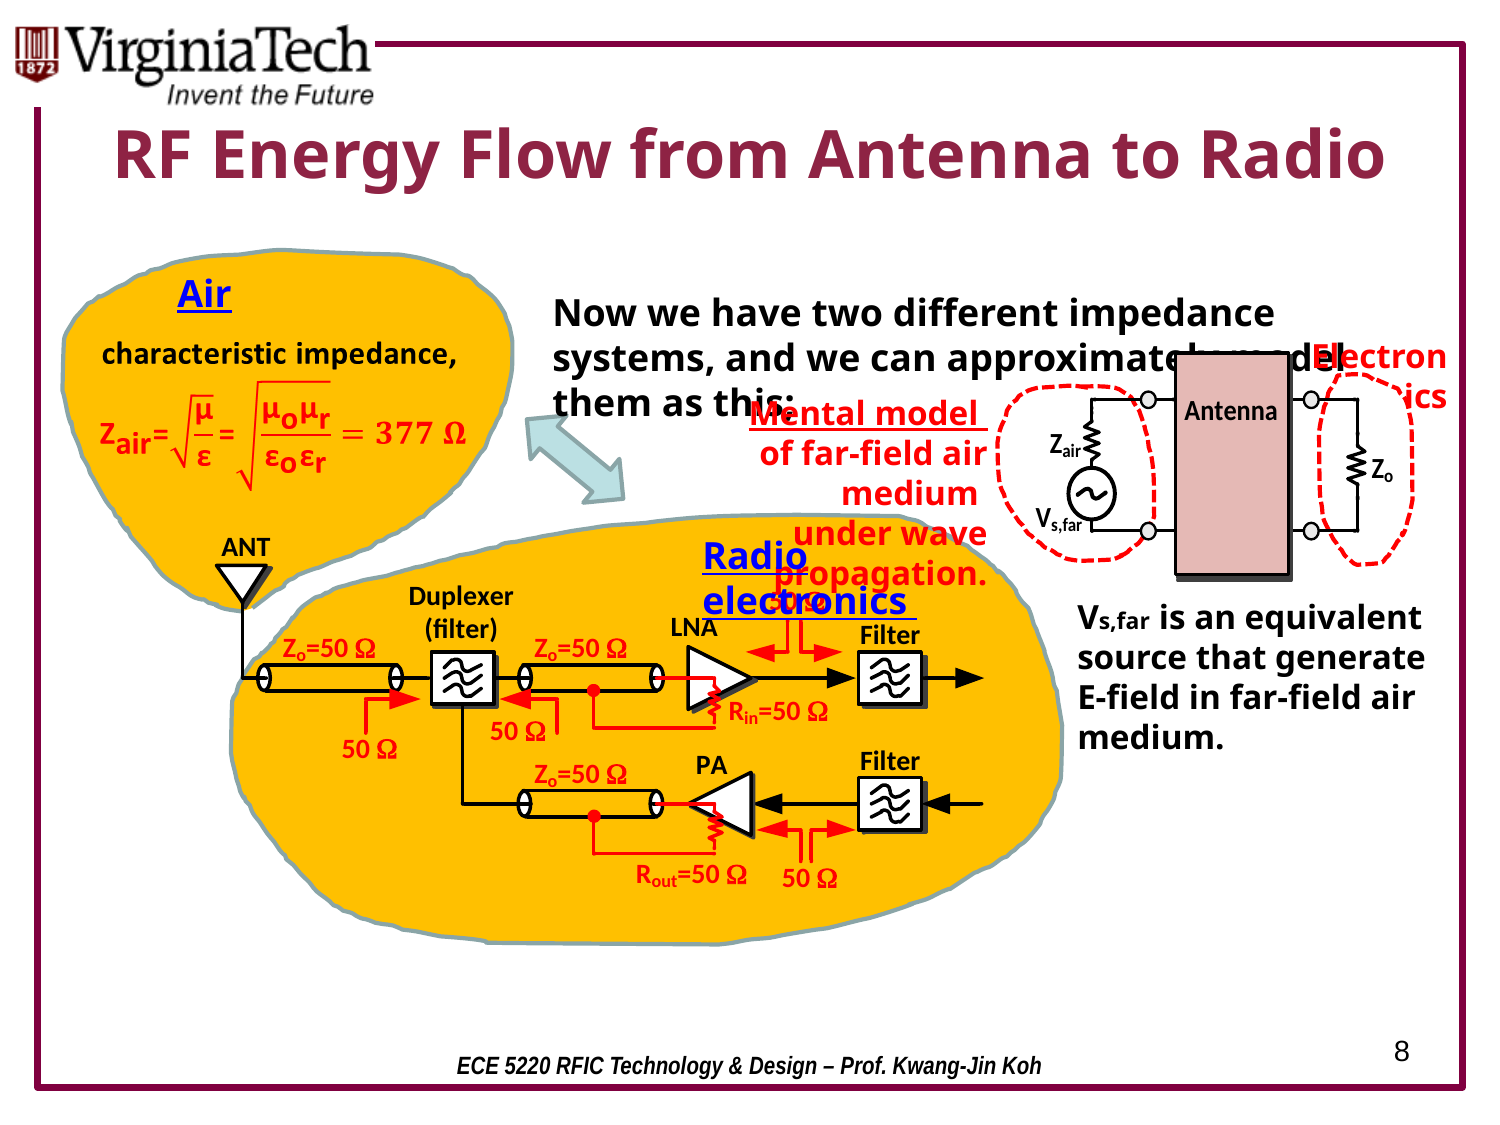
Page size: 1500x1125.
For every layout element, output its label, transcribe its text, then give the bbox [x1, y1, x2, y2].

text_box [78, 325, 488, 500]
text_box Vs,far is an equivalent source that generate E-field in far-field air medium. [1062, 588, 1463, 764]
text_box Now we have two different impedance systems, and we can approximately model them as this; [537, 281, 1388, 432]
text_box [60, 247, 515, 450]
title RF Energy Flow from Antenna to Radio [75, 104, 1425, 213]
slide_number 8 [1074, 1024, 1425, 1103]
text_box [102, 500, 446, 603]
text_box Mental model of far-field air medium under wave propagation. [615, 384, 1003, 600]
text_box Air [162, 262, 263, 323]
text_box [210, 523, 988, 901]
text_box [1003, 395, 1017, 523]
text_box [1022, 344, 1426, 588]
text_box [991, 571, 1064, 869]
picture [15, 24, 375, 107]
text_box [335, 908, 908, 947]
text_box Electronics [1287, 327, 1463, 423]
text_box [524, 416, 615, 505]
